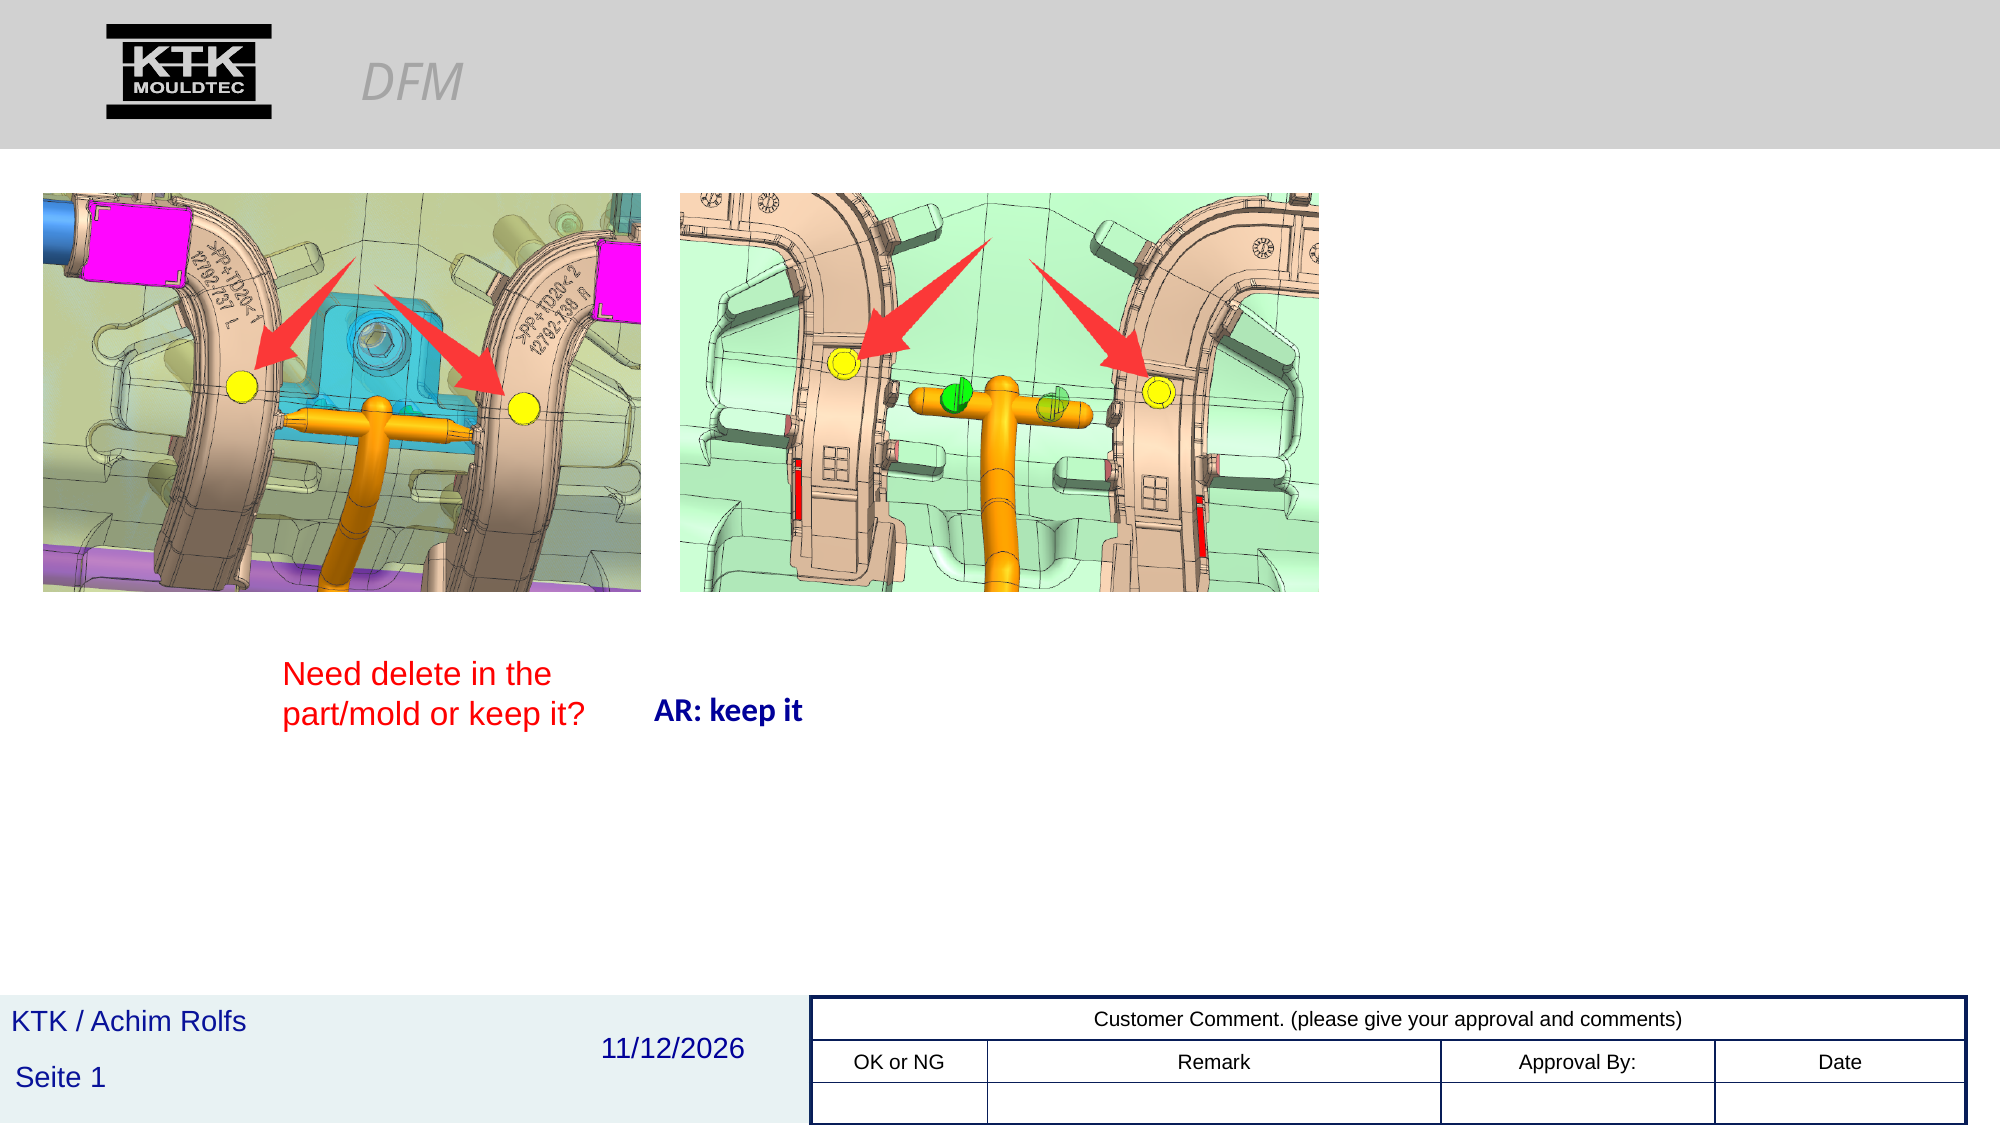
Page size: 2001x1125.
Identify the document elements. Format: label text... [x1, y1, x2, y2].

picture [680, 193, 1320, 592]
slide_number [550, 1021, 796, 1101]
text_box Need delete in the part/mold or keep it? [267, 645, 699, 772]
text_box AR: keep it [639, 680, 819, 736]
picture [42, 193, 642, 592]
